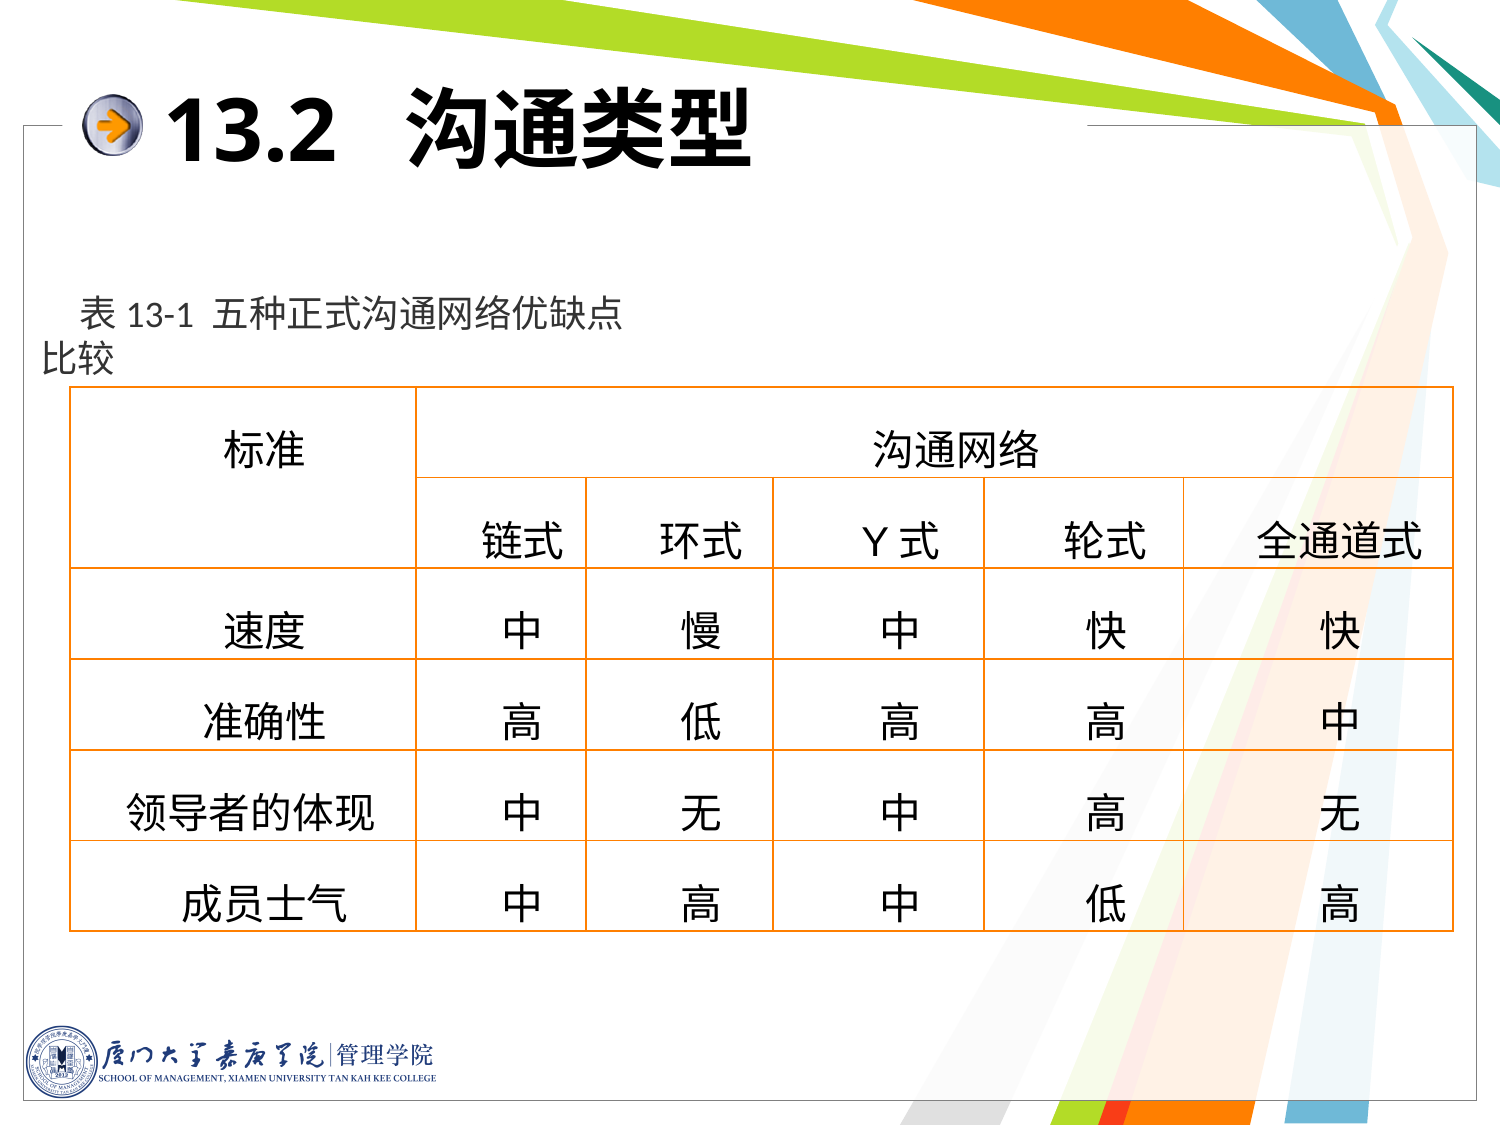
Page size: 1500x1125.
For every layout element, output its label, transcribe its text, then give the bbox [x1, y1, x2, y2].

table_cell 成员士气 [71, 841, 415, 930]
table_cell 高 [1184, 841, 1452, 930]
table_cell 中 [1184, 660, 1452, 749]
table_cell 链式 [417, 478, 585, 567]
table_cell 准确性 [71, 660, 415, 749]
table_cell 中 [417, 751, 585, 840]
table_cell 高 [587, 841, 772, 930]
table_cell 无 [1184, 751, 1452, 840]
table_cell 高 [774, 660, 983, 749]
title 13.2 沟通类型 [148, 32, 1182, 220]
table_cell 中 [417, 841, 585, 930]
table_cell 无 [587, 751, 772, 840]
table_cell 低 [587, 660, 772, 749]
table_cell 低 [985, 841, 1183, 930]
table_cell 快 [1184, 569, 1452, 658]
table_cell 中 [417, 569, 585, 658]
table_header 标准 [71, 388, 415, 567]
table_cell 高 [985, 751, 1183, 840]
table_header 沟通网络 [417, 388, 1452, 477]
table_cell 全通道式 [1184, 478, 1452, 567]
table_cell 快 [985, 569, 1183, 658]
table_cell 轮式 [985, 478, 1183, 567]
table_cell Y式 [774, 478, 983, 567]
table_cell 速度 [71, 569, 415, 658]
table_cell 中 [774, 751, 983, 840]
table_cell 中 [774, 569, 983, 658]
picture [24, 1024, 438, 1100]
table_cell 环式 [587, 478, 772, 567]
table_cell 高 [985, 660, 1183, 749]
table_cell 中 [774, 841, 983, 930]
table_cell 领导者的体现 [71, 751, 415, 840]
picture [82, 94, 143, 156]
table_cell 高 [417, 660, 585, 749]
table_cell 慢 [587, 569, 772, 658]
text_box 表13-1 五种正式沟通网络优缺点比较 [25, 305, 676, 365]
